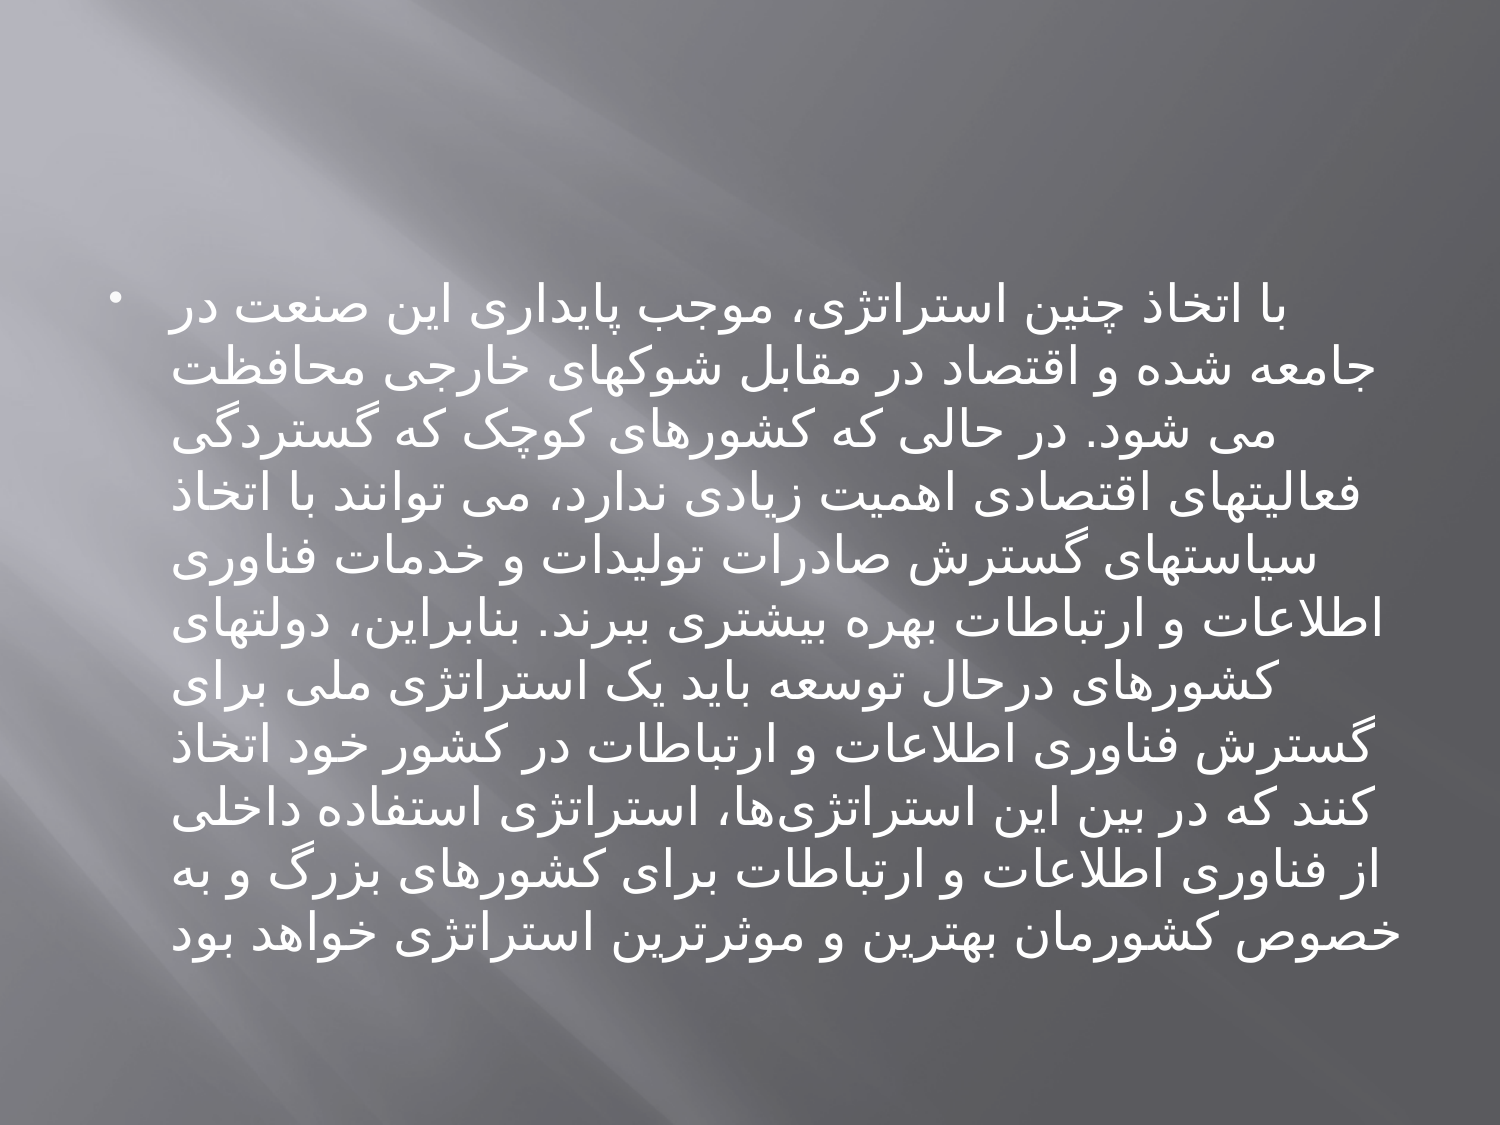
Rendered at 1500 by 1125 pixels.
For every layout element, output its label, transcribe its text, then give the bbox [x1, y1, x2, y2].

list با اتخاذ چنین استراتژی، موجب پایداری این صنعت در جامعه شده و اقتصاد در مقابل شوکهای خارجی محافظت می شود. در حالی که کشورهای کوچک که گستردگی فعالیتهای اقتصادی اهمیت زیادی ندارد، می توانند با اتخاذ سیاستهای گسترش صادرات تولیدات و خدمات فناوری اطلاعات و ارتباطات بهره بیشتری ببرند. بنابراین، دولتهای کشورهای درحال توسعه باید یک استراتژی ملی برای گسترش فناوری اطلاعات و ارتباطات در کشور خود اتخاذ کنند که در بین این استراتژی‌ها‌، استراتژی استفاده داخلی از فناوری اطلاعات و ارتباطات برای کشورهای بزرگ و به خصوص کشورمان بهترین و موثرترین استراتژی خواهد بود [75, 262, 1425, 1035]
